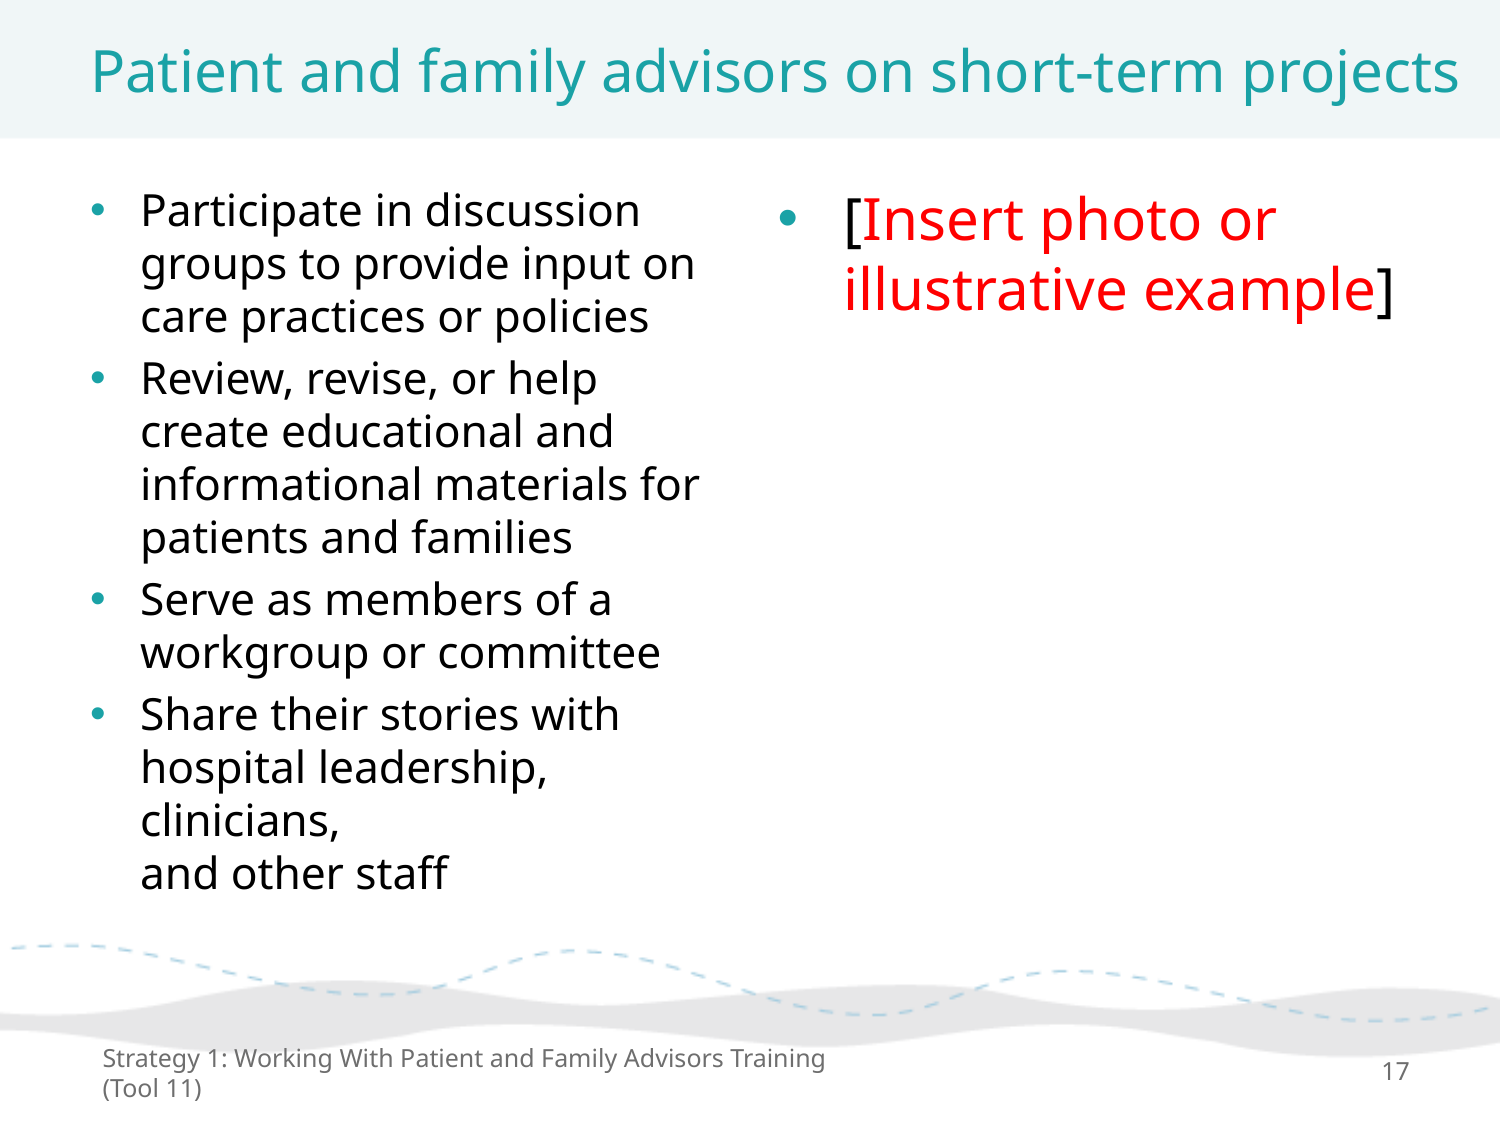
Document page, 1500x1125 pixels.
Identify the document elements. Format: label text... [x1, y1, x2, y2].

slide_number 17 [1074, 1042, 1425, 1103]
list Participate in discussion groups to provide input on care practices or policies Review, revise, or help create educational and informational materials for patients and families Serve as members of a workgroup or committee Share their stories with hospital leadership, clinicians, and other staff [75, 174, 738, 918]
list [Insert photo or illustrative example] [762, 174, 1425, 918]
footer Strategy 1: Working With Patient and Family Advisors Training (Tool 11) [87, 1042, 900, 1103]
picture [0, 0, 1500, 1125]
title Patient and family advisors on short-term projects [75, 0, 1500, 138]
